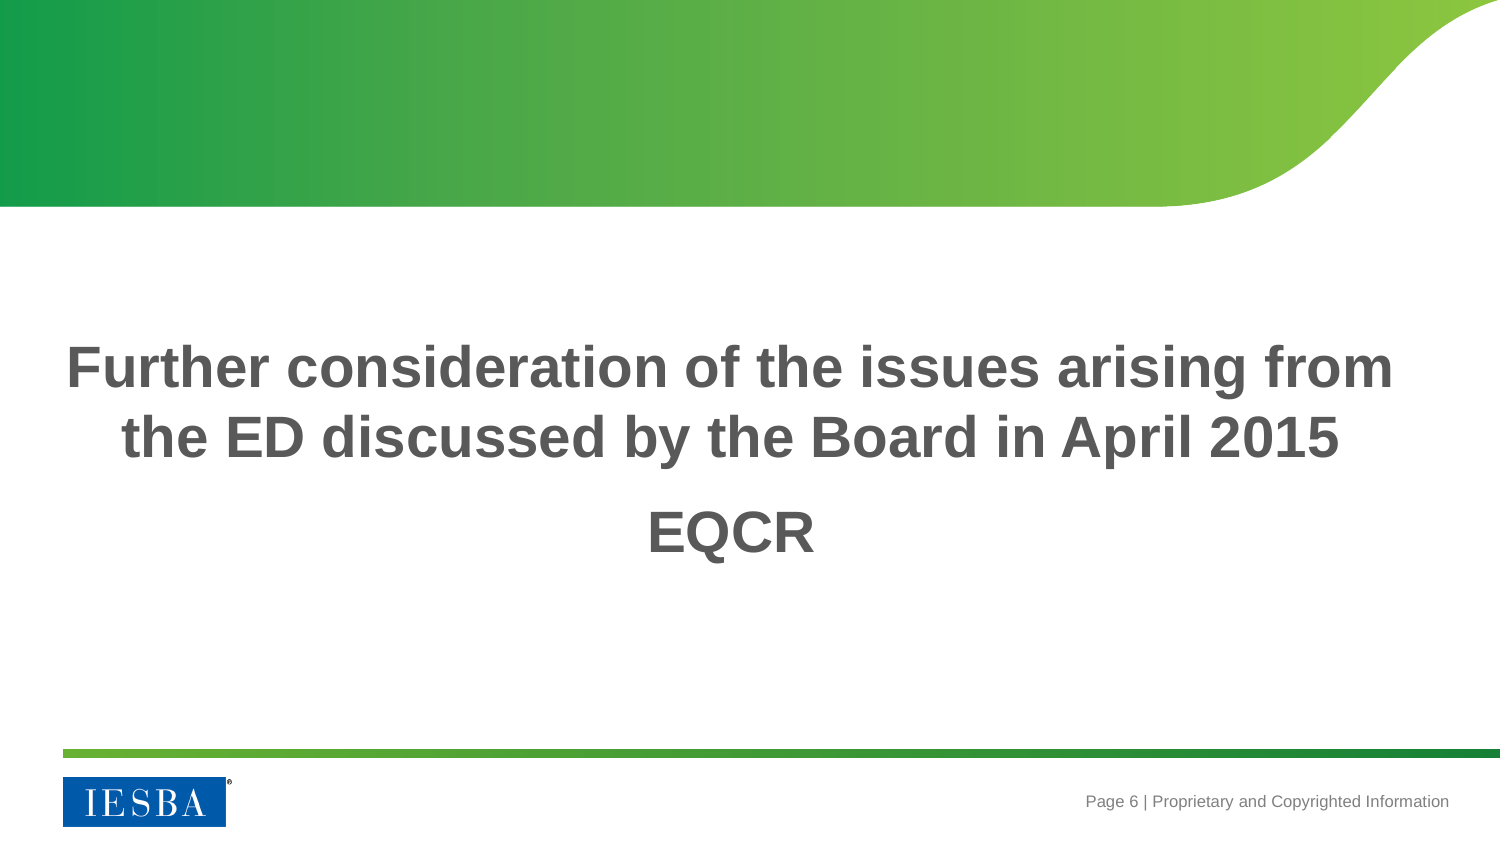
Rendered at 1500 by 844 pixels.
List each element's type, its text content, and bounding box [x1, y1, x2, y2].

picture [0, 0, 1500, 207]
list Further consideration of the issues arising from the ED discussed by the Board in April 2015 EQCR [37, 321, 1425, 560]
picture [63, 777, 232, 827]
